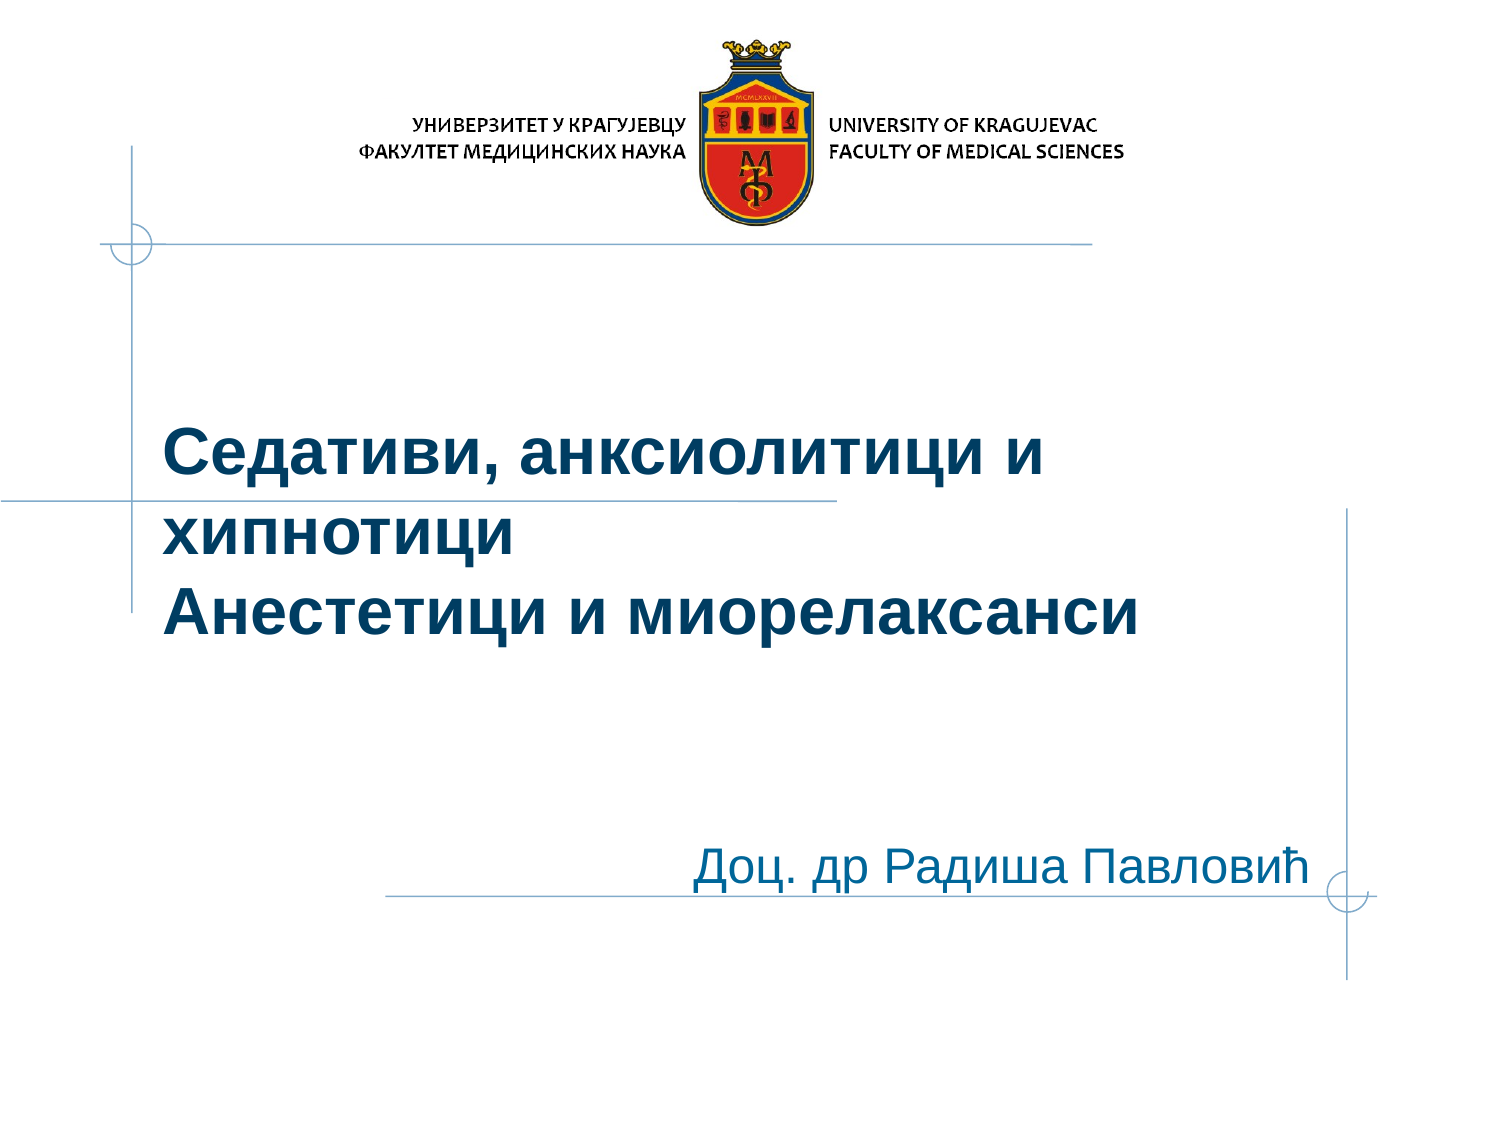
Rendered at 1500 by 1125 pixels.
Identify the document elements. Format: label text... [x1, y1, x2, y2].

title Седативи, анксиолитици и хипнотици Анестетици и миорелаксанси [147, 467, 1423, 656]
picture [327, 34, 1156, 233]
subtitle Доц. др Радиша Павловић [159, 751, 1326, 1040]
